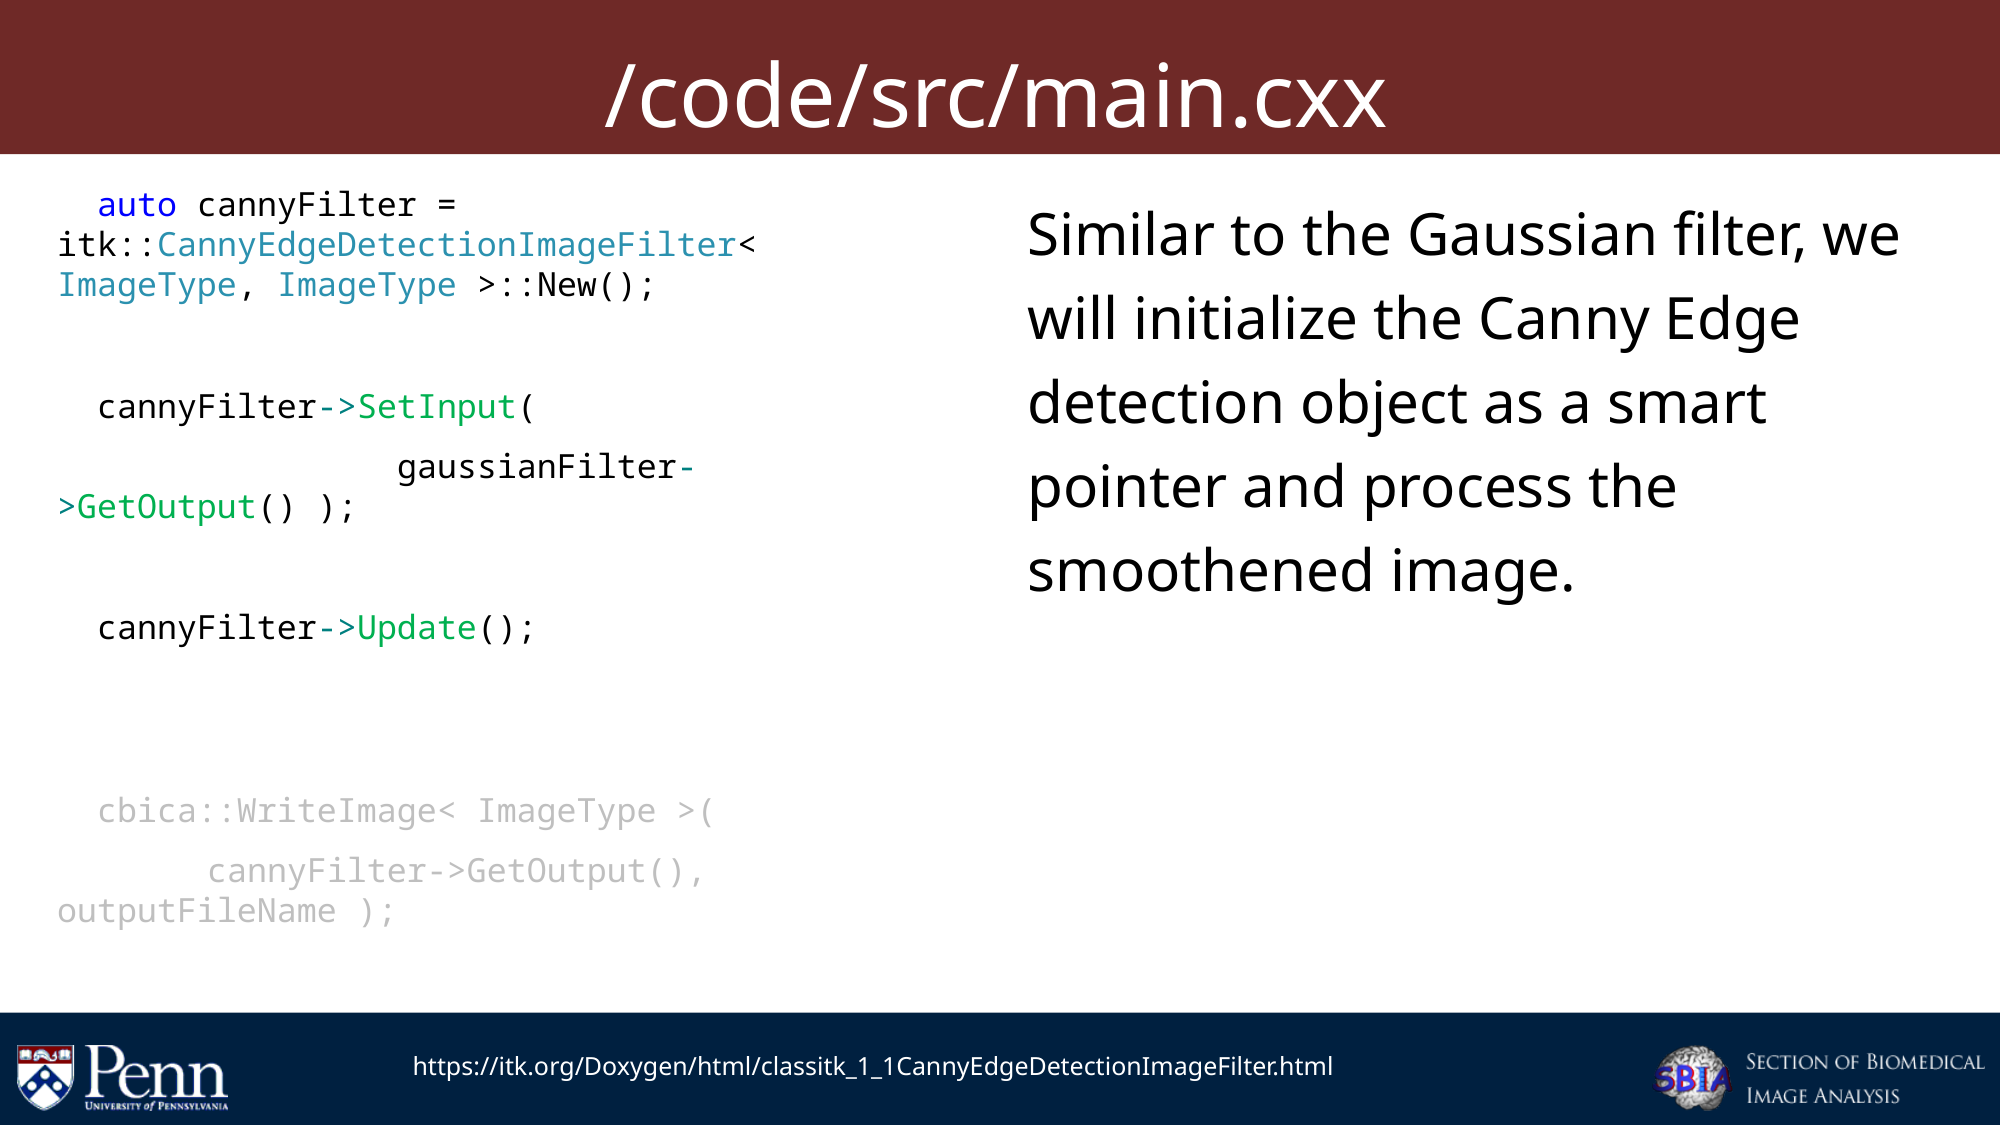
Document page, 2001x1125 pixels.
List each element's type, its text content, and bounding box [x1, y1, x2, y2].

picture [17, 1045, 228, 1111]
list Similar to the Gaussian filter, we will initialize the Canny Edge detection object as a smart pointer and process the smoothened image. [1012, 176, 1952, 1014]
list auto cannyFilter = itk::CannyEdgeDetectionImageFilter< ImageType, ImageType >::New(); cannyFilter->SetInput( gaussianFilter->GetOutput() ); cannyFilter->Update(); cbica::WriteImage< ImageType >( cannyFilter->GetOutput(), outputFileName ); [42, 176, 988, 1014]
title /code/src/main.cxx [42, 43, 1952, 155]
picture [1652, 1044, 1985, 1112]
footer https://itk.org/Doxygen/html/classitk_1_1CannyEdgeDetectionImageFilter.html [262, 1035, 1485, 1096]
